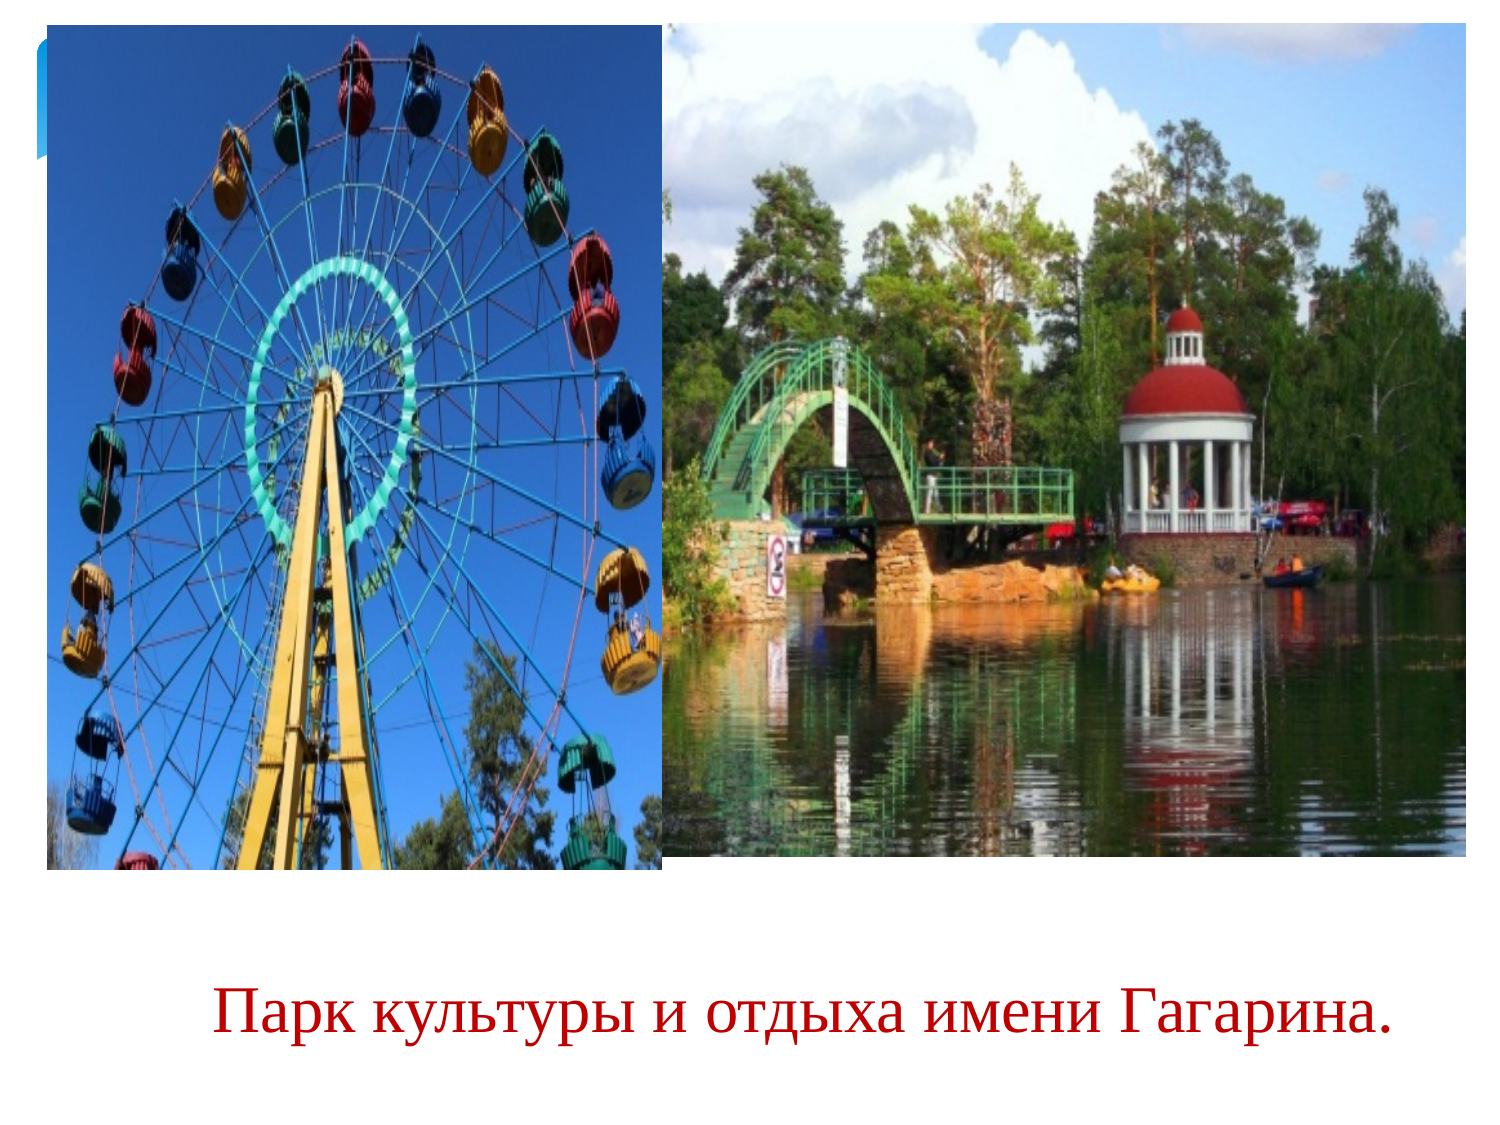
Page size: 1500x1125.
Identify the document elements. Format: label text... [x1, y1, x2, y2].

picture [47, 23, 1466, 870]
text_box Парк культуры и отдыха имени Гагарина. [47, 638, 1500, 1054]
